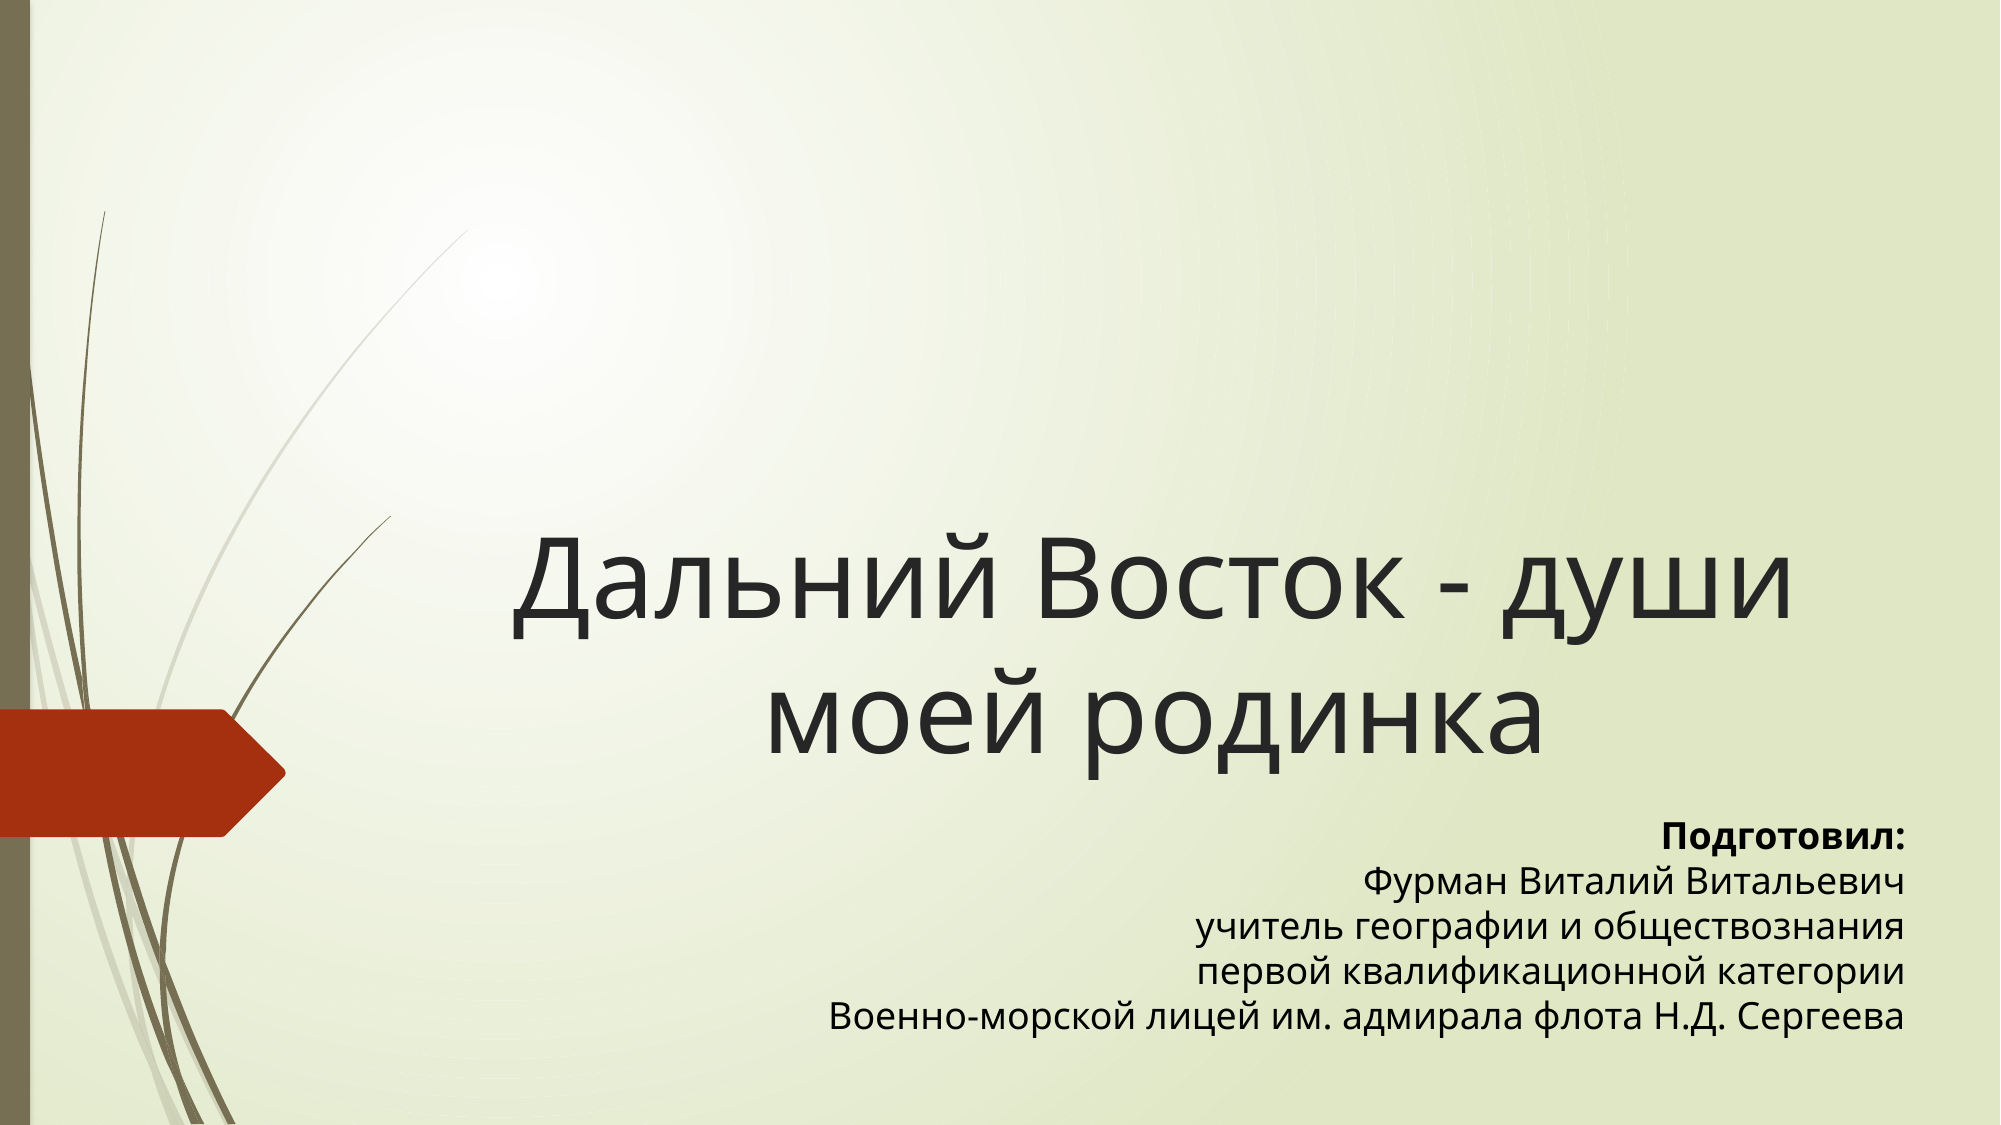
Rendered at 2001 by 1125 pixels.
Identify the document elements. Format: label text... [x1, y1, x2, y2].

title Дальний Восток - души моей родинка [424, 412, 1888, 784]
text_box Подготовил: Фурман Виталий Витальевич учитель географии и обществознания первой квалификационной категории Военно-морской лицей им. адмирала флота Н.Д. Сергеева [813, 804, 1921, 1045]
